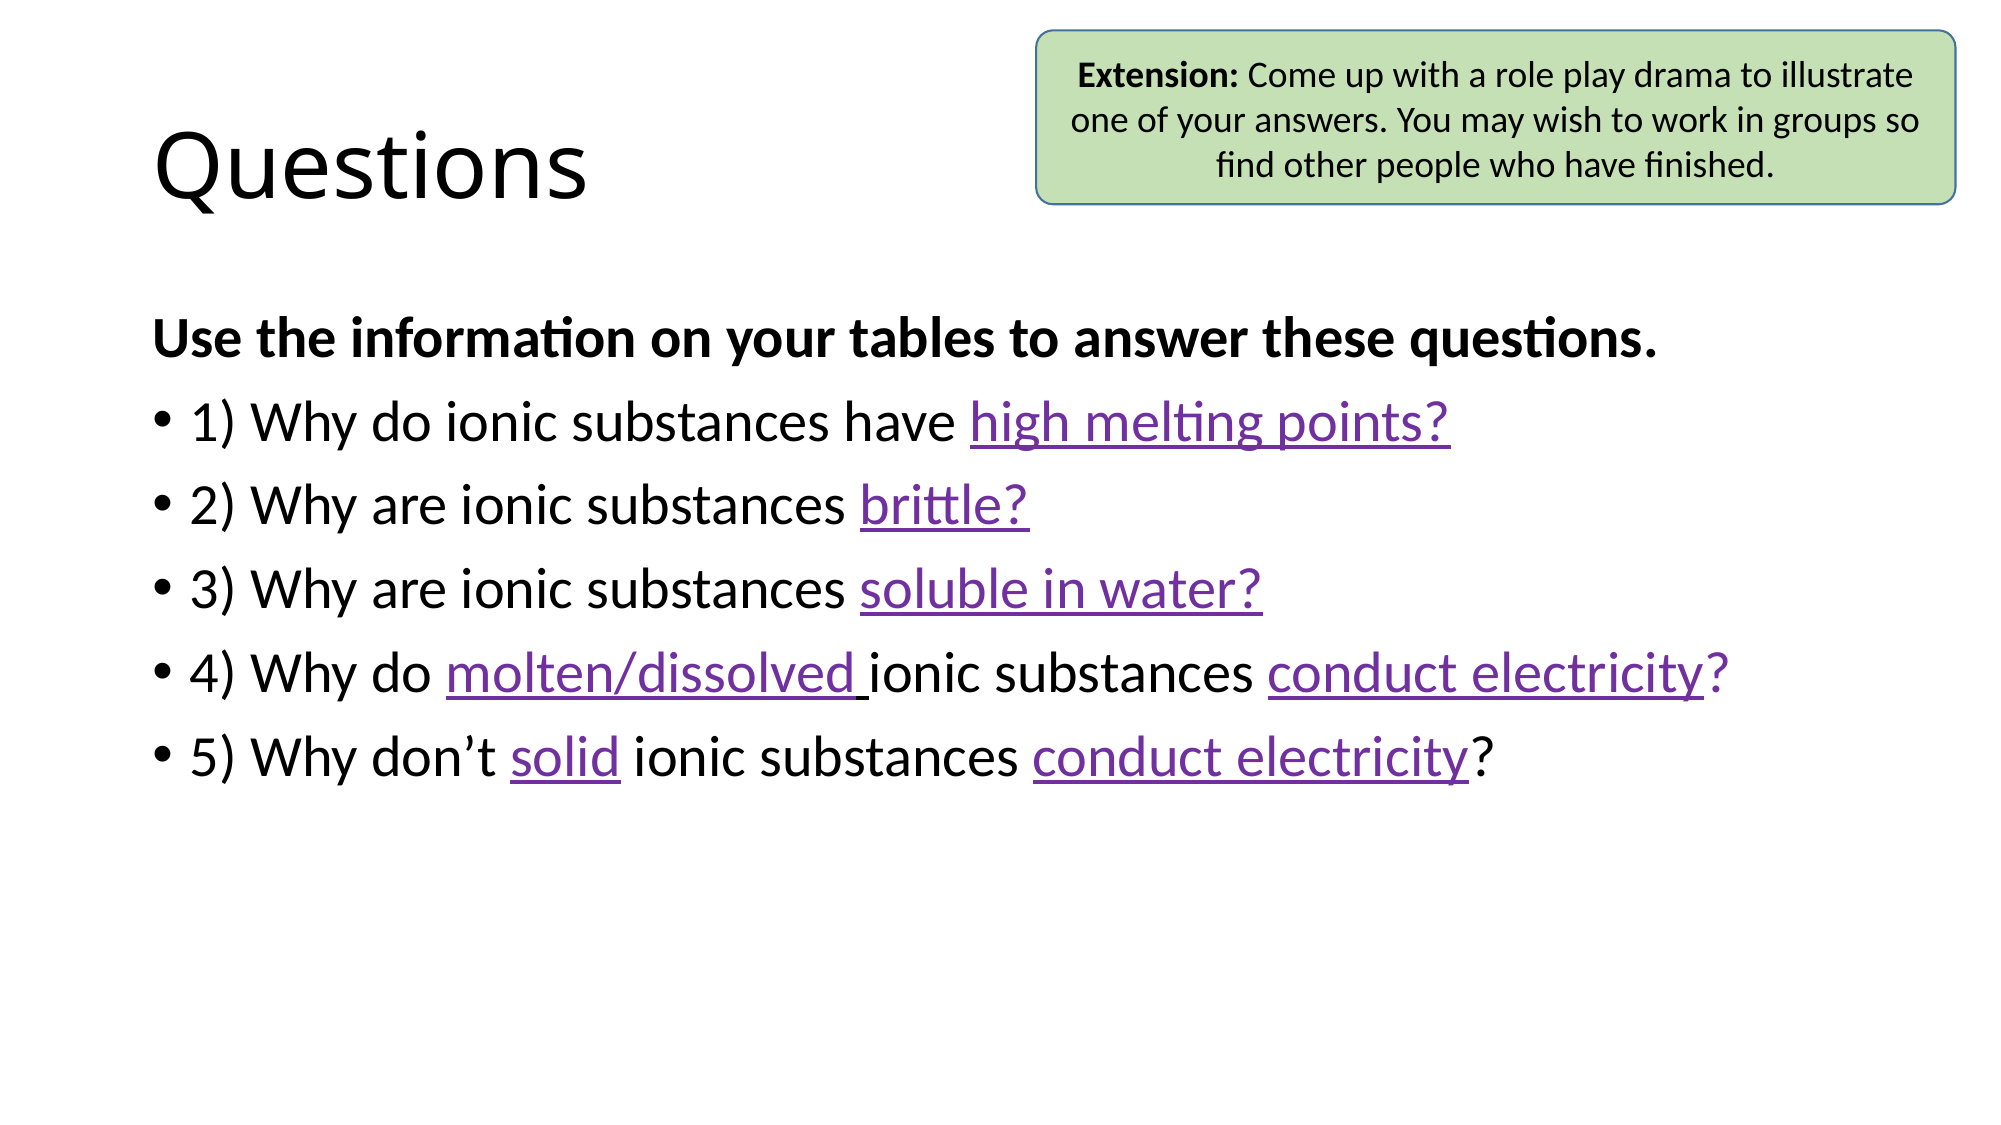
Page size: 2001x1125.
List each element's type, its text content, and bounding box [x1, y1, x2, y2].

title Questions [137, 59, 1863, 278]
text_box Extension: Come up with a role play drama to illustrate one of your answers. You may wish to work in groups so find other people who have finished. [1035, 29, 1957, 206]
list Use the information on your tables to answer these questions. 1) Why do ionic substances have high melting points? 2) Why are ionic substances brittle? 3) Why are ionic substances soluble in water? 4) Why do molten/dissolved ionic substances conduct electricity? 5) Why don’t solid ionic substances conduct electricity? [137, 299, 1863, 1014]
